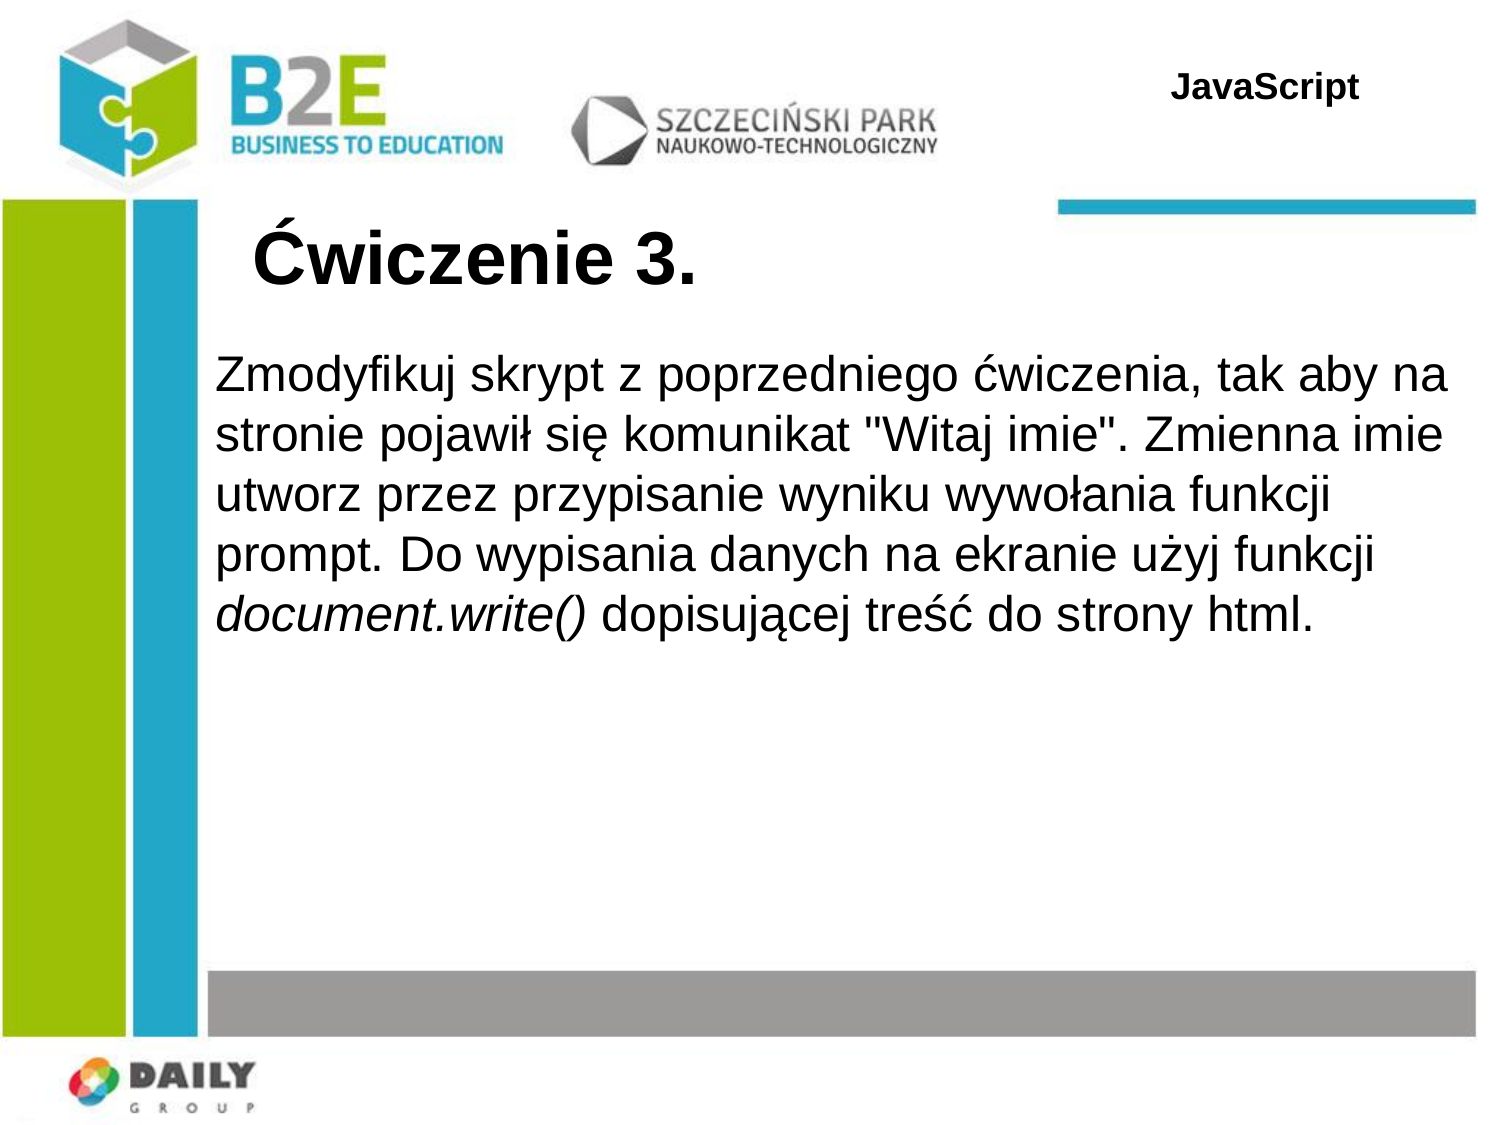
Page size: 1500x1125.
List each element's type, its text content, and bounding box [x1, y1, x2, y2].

title Ćwiczenie 3. [200, 218, 1473, 315]
picture [0, 0, 1500, 1125]
text_box JavaScript [1155, 54, 1375, 115]
list Zmodyfikuj skrypt z poprzedniego ćwiczenia, tak aby na stronie pojawił się komunikat "Witaj imie". Zmienna imie utworz przez przypisanie wyniku wywołania funkcji prompt. Do wypisania danych na ekranie użyj funkcji document.write() dopisującej treść do strony html. [200, 326, 1473, 966]
